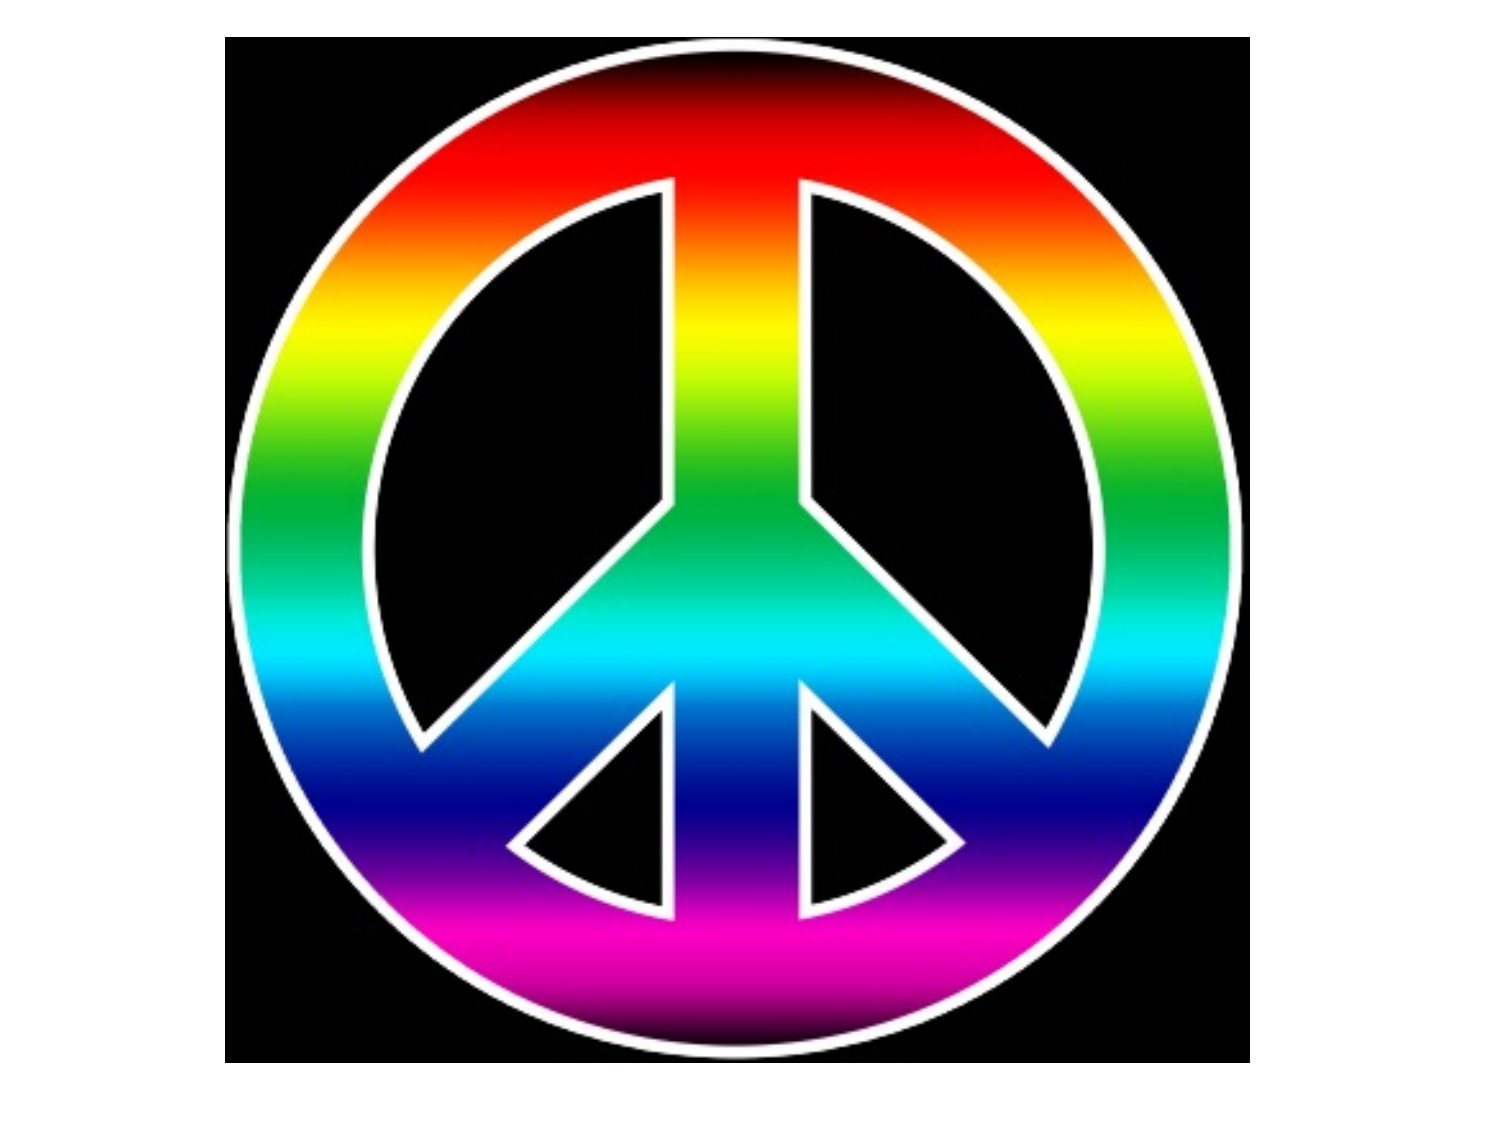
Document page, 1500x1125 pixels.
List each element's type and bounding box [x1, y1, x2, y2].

picture [224, 37, 1251, 1063]
